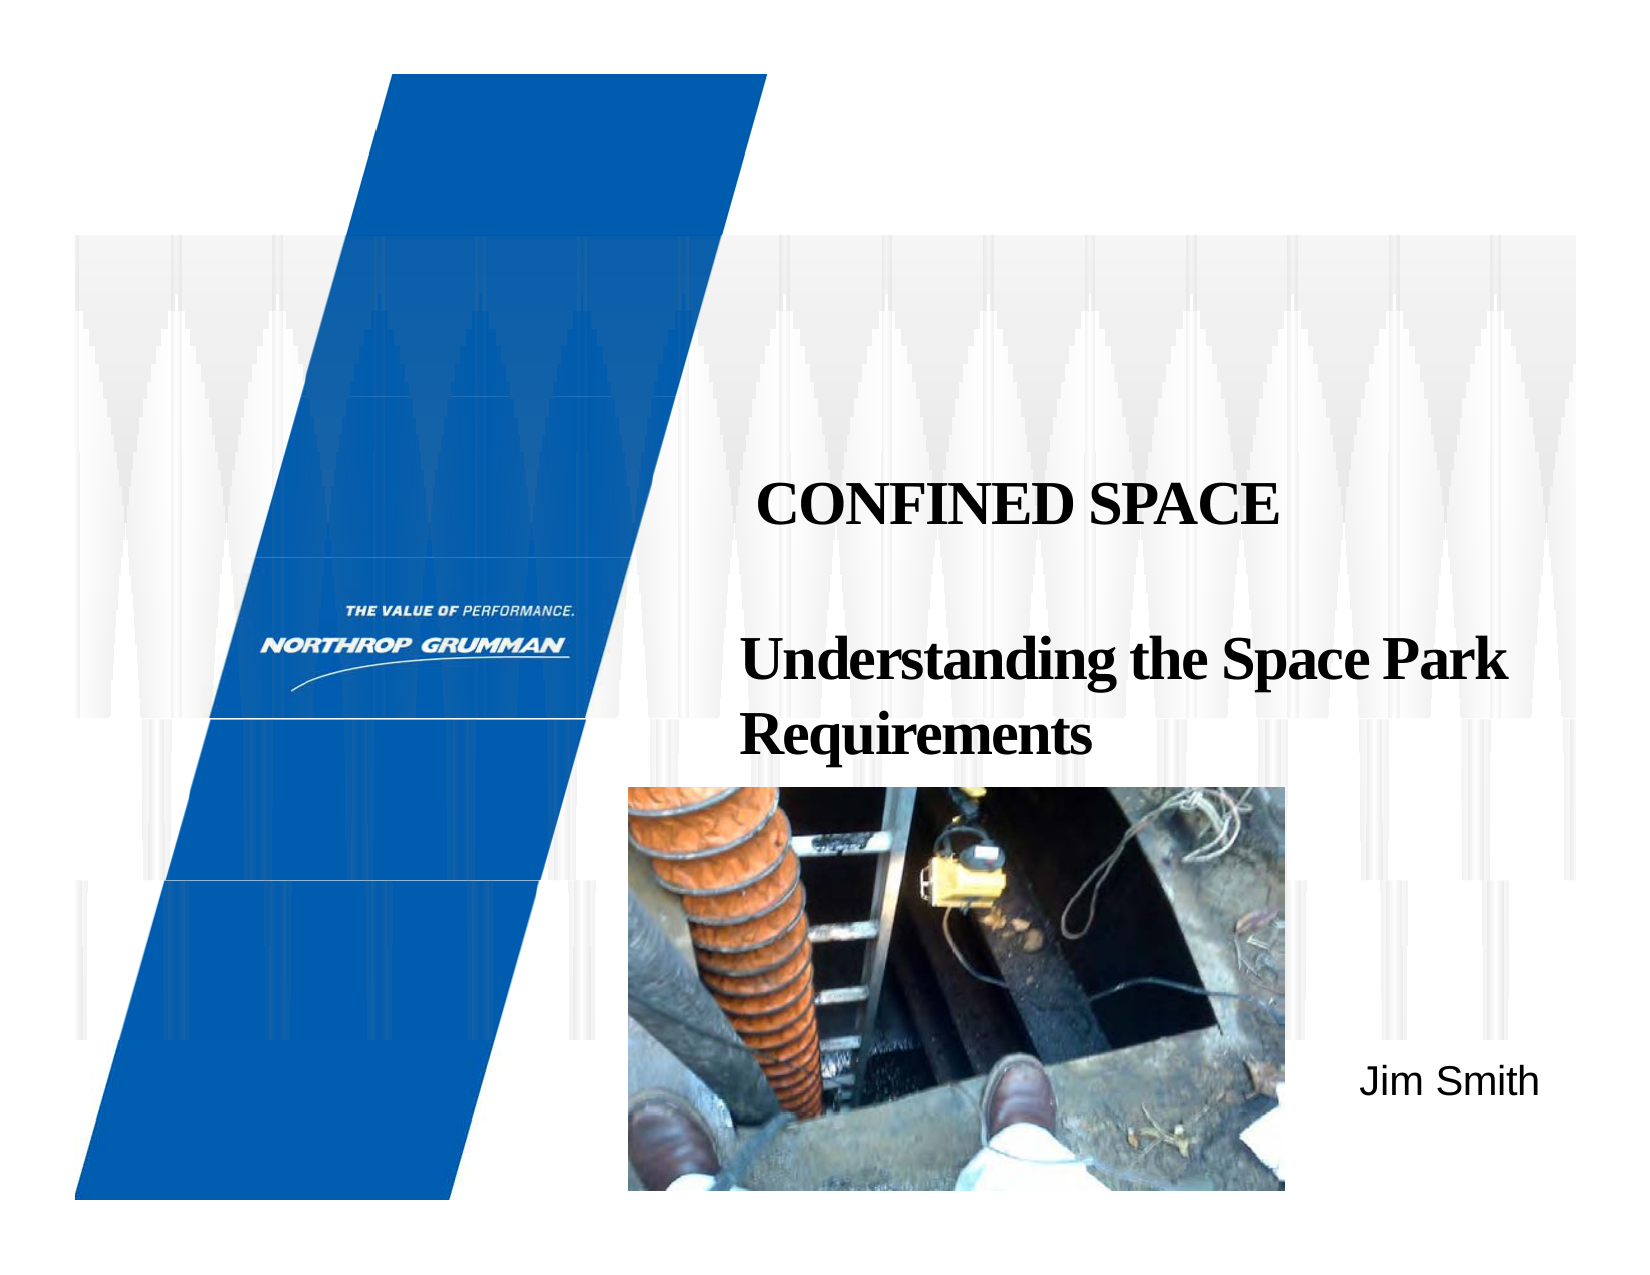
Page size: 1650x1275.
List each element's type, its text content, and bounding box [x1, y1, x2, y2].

text_box [74, 74, 1577, 1200]
text_box CONFINED SPACE Understanding the Space Park Requirements [737, 462, 1650, 767]
text_box Jim Smith [1291, 941, 1545, 1105]
picture [628, 787, 1285, 1191]
